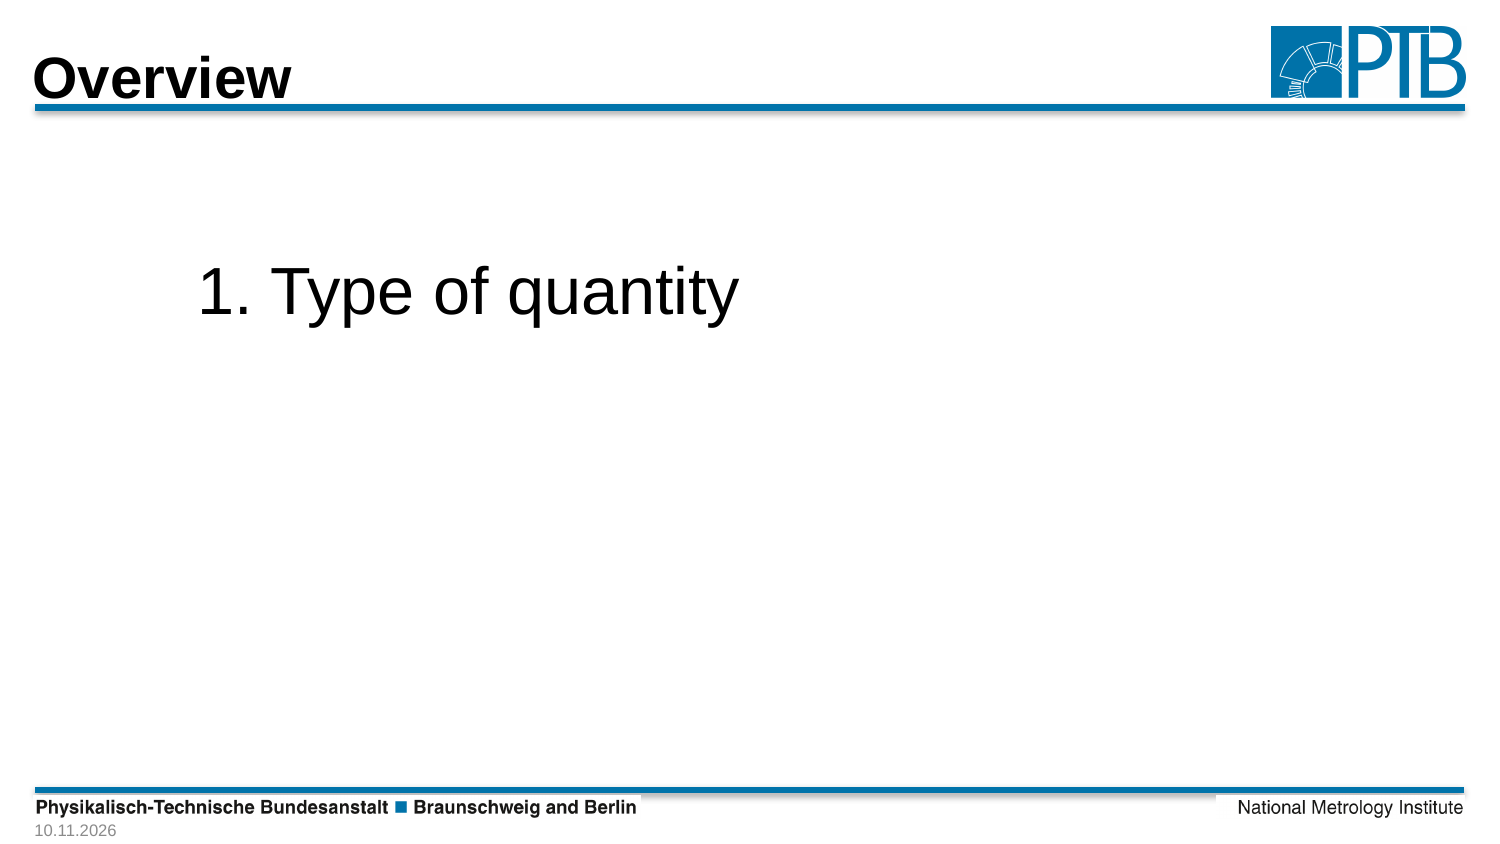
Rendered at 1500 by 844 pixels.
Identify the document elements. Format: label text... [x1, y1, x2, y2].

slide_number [19, 815, 669, 844]
title Overview [17, 26, 1459, 123]
picture [1216, 795, 1465, 819]
picture [1459, 80, 1467, 98]
list 1. Type of quantity [183, 239, 1388, 422]
picture [1459, 26, 1467, 75]
picture [33, 795, 641, 815]
